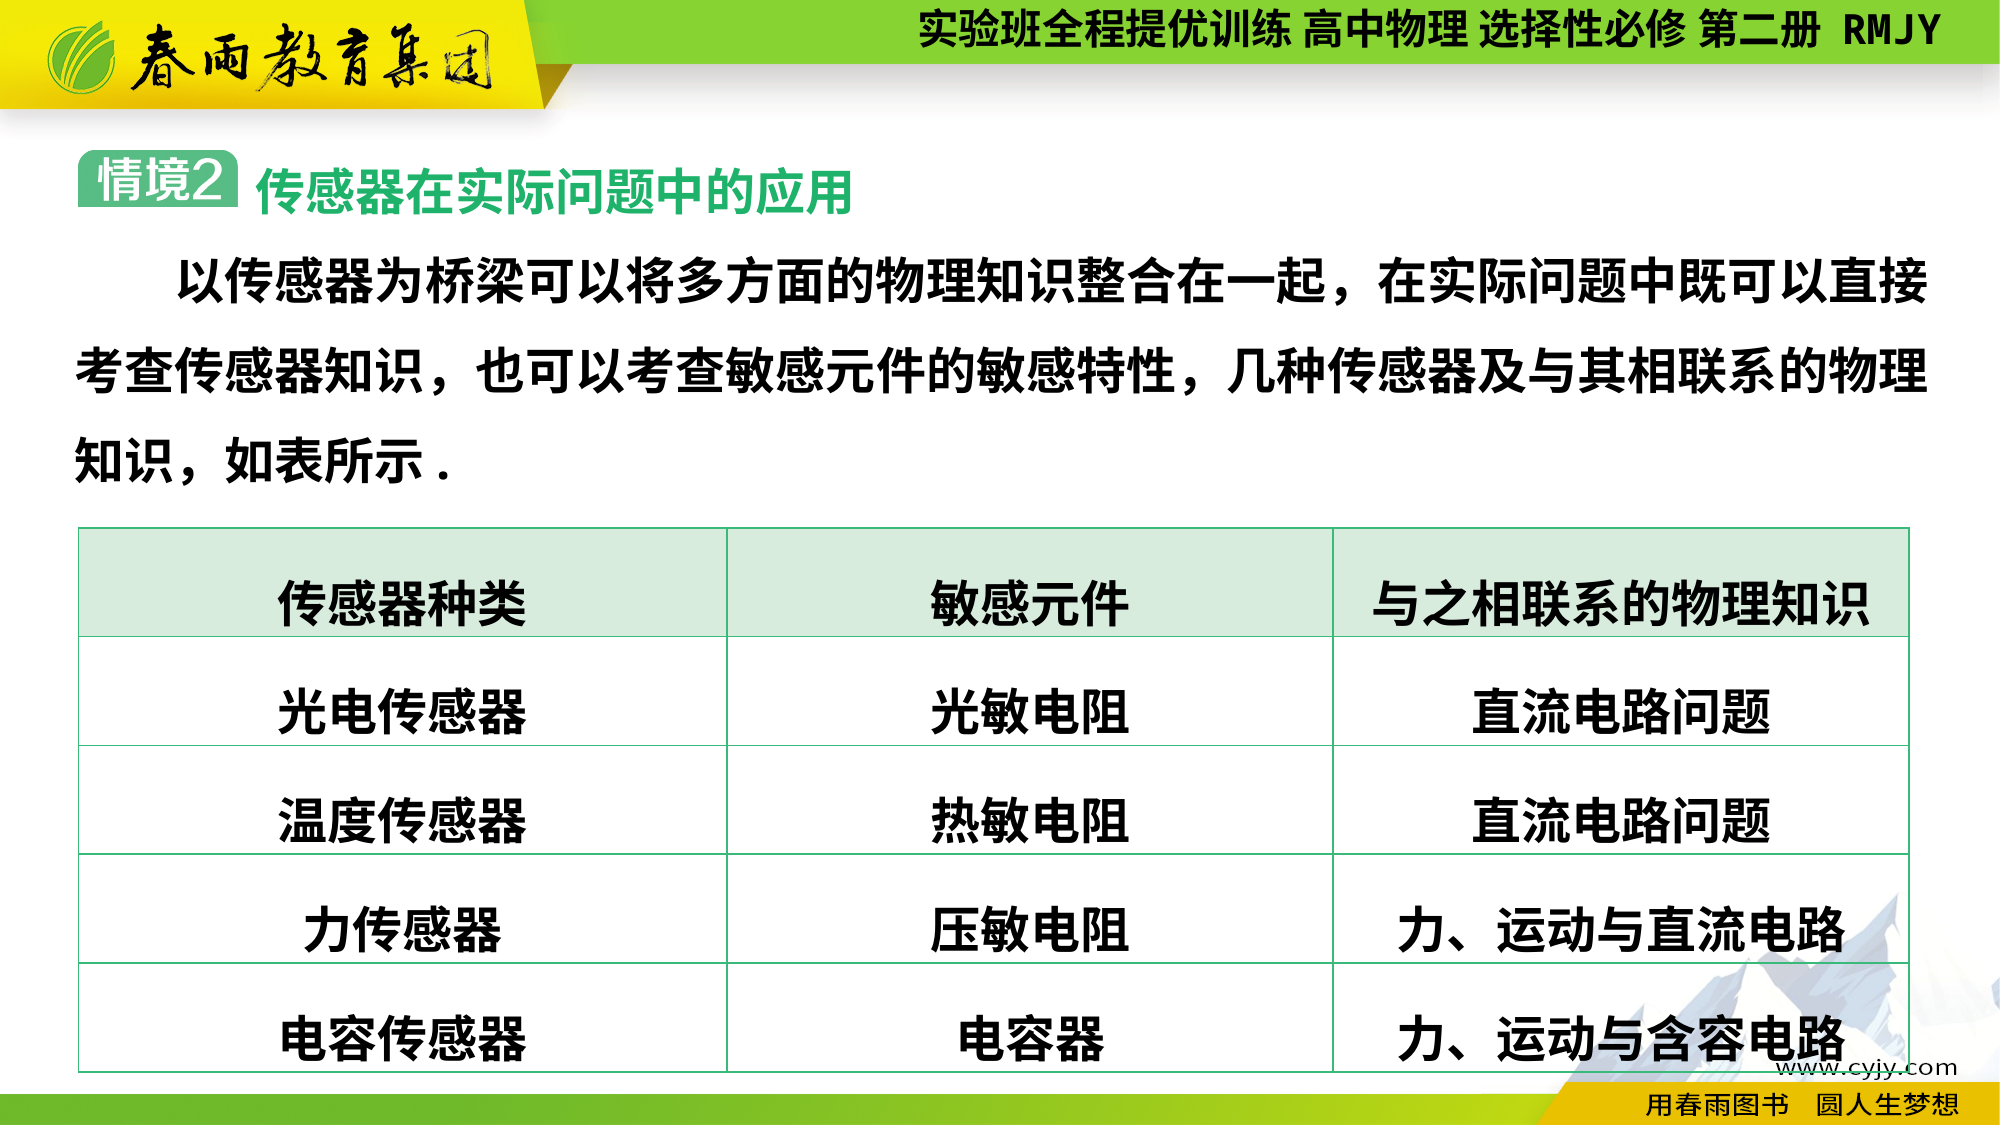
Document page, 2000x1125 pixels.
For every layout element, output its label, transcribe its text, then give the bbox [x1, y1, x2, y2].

picture [0, 0, 2000, 1125]
table_cell 电容传感器 [79, 964, 726, 1071]
table_header 传感器种类 [79, 529, 726, 636]
table_cell 力、运动与直流电路 [1334, 855, 1908, 962]
table_cell 力传感器 [79, 855, 726, 962]
table_cell 压敏电阻 [728, 855, 1332, 962]
table_cell 温度传感器 [79, 746, 726, 853]
table_header 敏感元件 [728, 529, 1332, 636]
table_cell 直流电路问题 [1334, 637, 1908, 745]
table_cell 电容器 [728, 964, 1332, 1071]
table_cell 力、运动与含容电路 [1334, 964, 1908, 1071]
table_cell 直流电路问题 [1334, 746, 1908, 853]
table_cell 光敏电阻 [728, 637, 1332, 745]
table_cell 光电传感器 [79, 637, 726, 745]
list 传感器在实际问题中的应用 以传感器为桥梁可以将多方面的物理知识整合在一起，在实际问题中既可以直接考查传感器知识，也可以考查敏感元件的敏感特性，几种传感器及与其相联系的物理知识，如表所示. [59, 122, 1944, 502]
table_cell 热敏电阻 [728, 746, 1332, 853]
table_header 与之相联系的物理知识 [1334, 529, 1908, 636]
